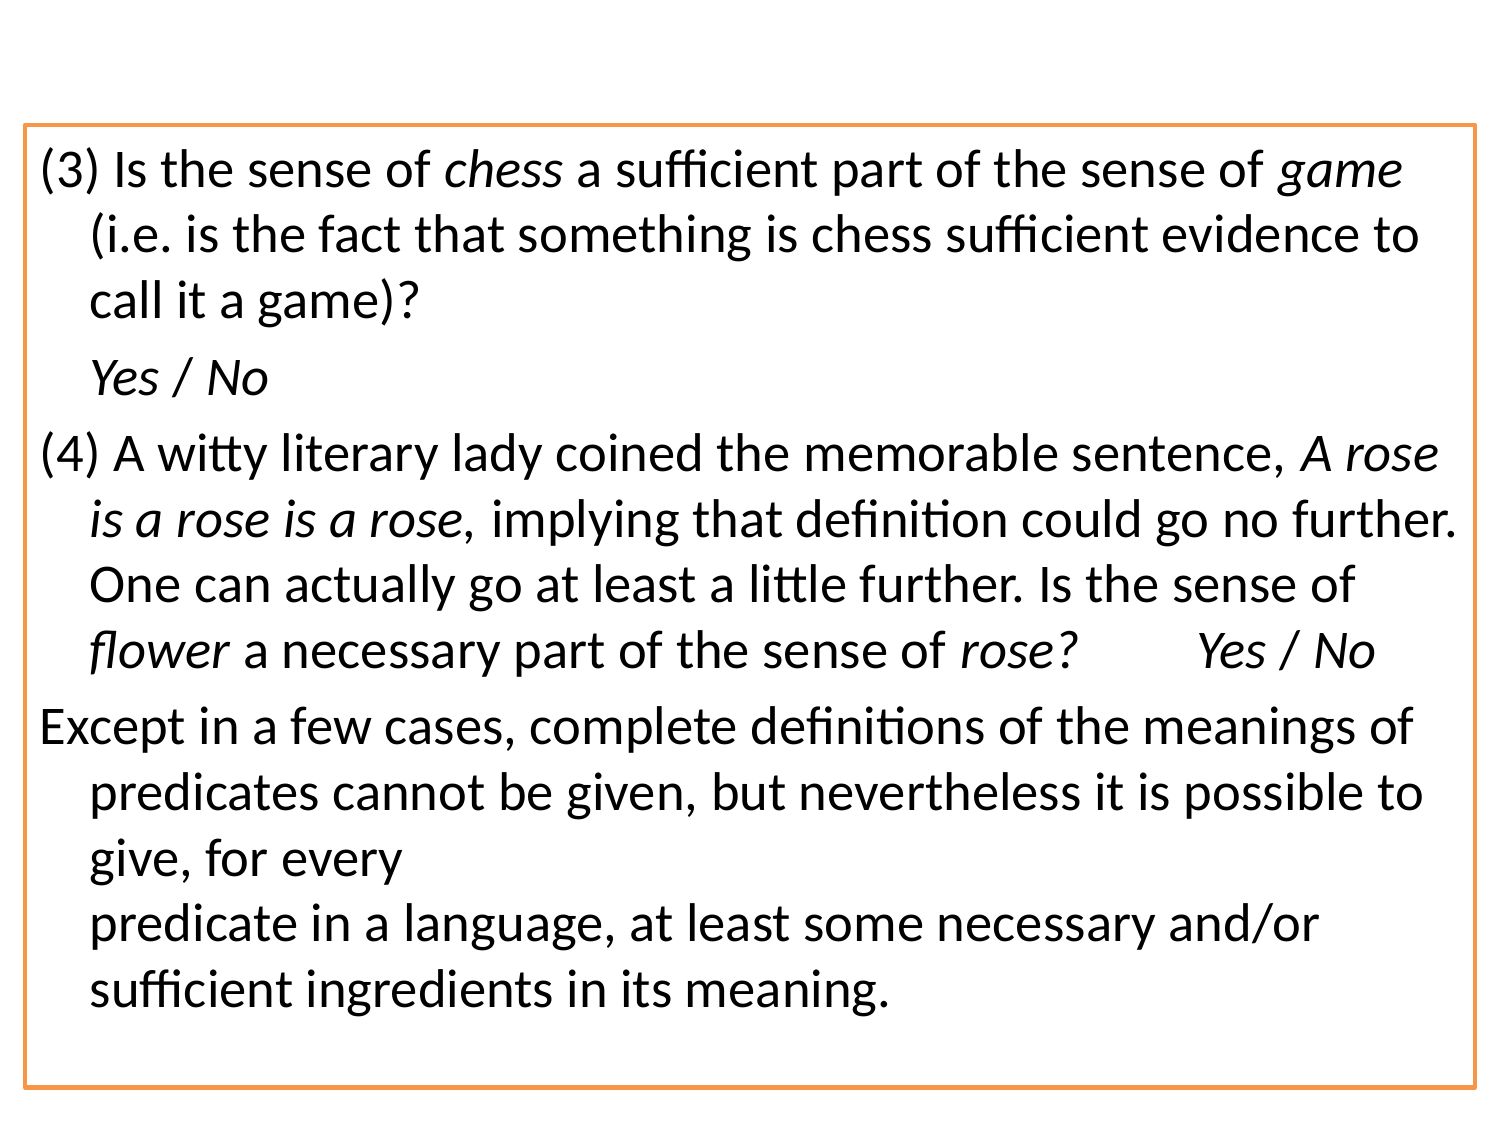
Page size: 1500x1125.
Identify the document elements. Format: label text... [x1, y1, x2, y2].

list (3) Is the sense of chess a sufficient part of the sense of game (i.e. is the fact that something is chess sufficient evidence to call it a game)? Yes / No (4) A witty literary lady coined the memorable sentence, A rose is a rose is a rose, implying that definition could go no further. One can actually go at least a little further. Is the sense of flower a necessary part of the sense of rose? Yes / No Except in a few cases, complete definitions of the meanings of predicates cannot be given, but nevertheless it is possible to give, for every predicate in a language, at least some necessary and/or sufficient ingredients in its meaning. [23, 123, 1477, 1090]
